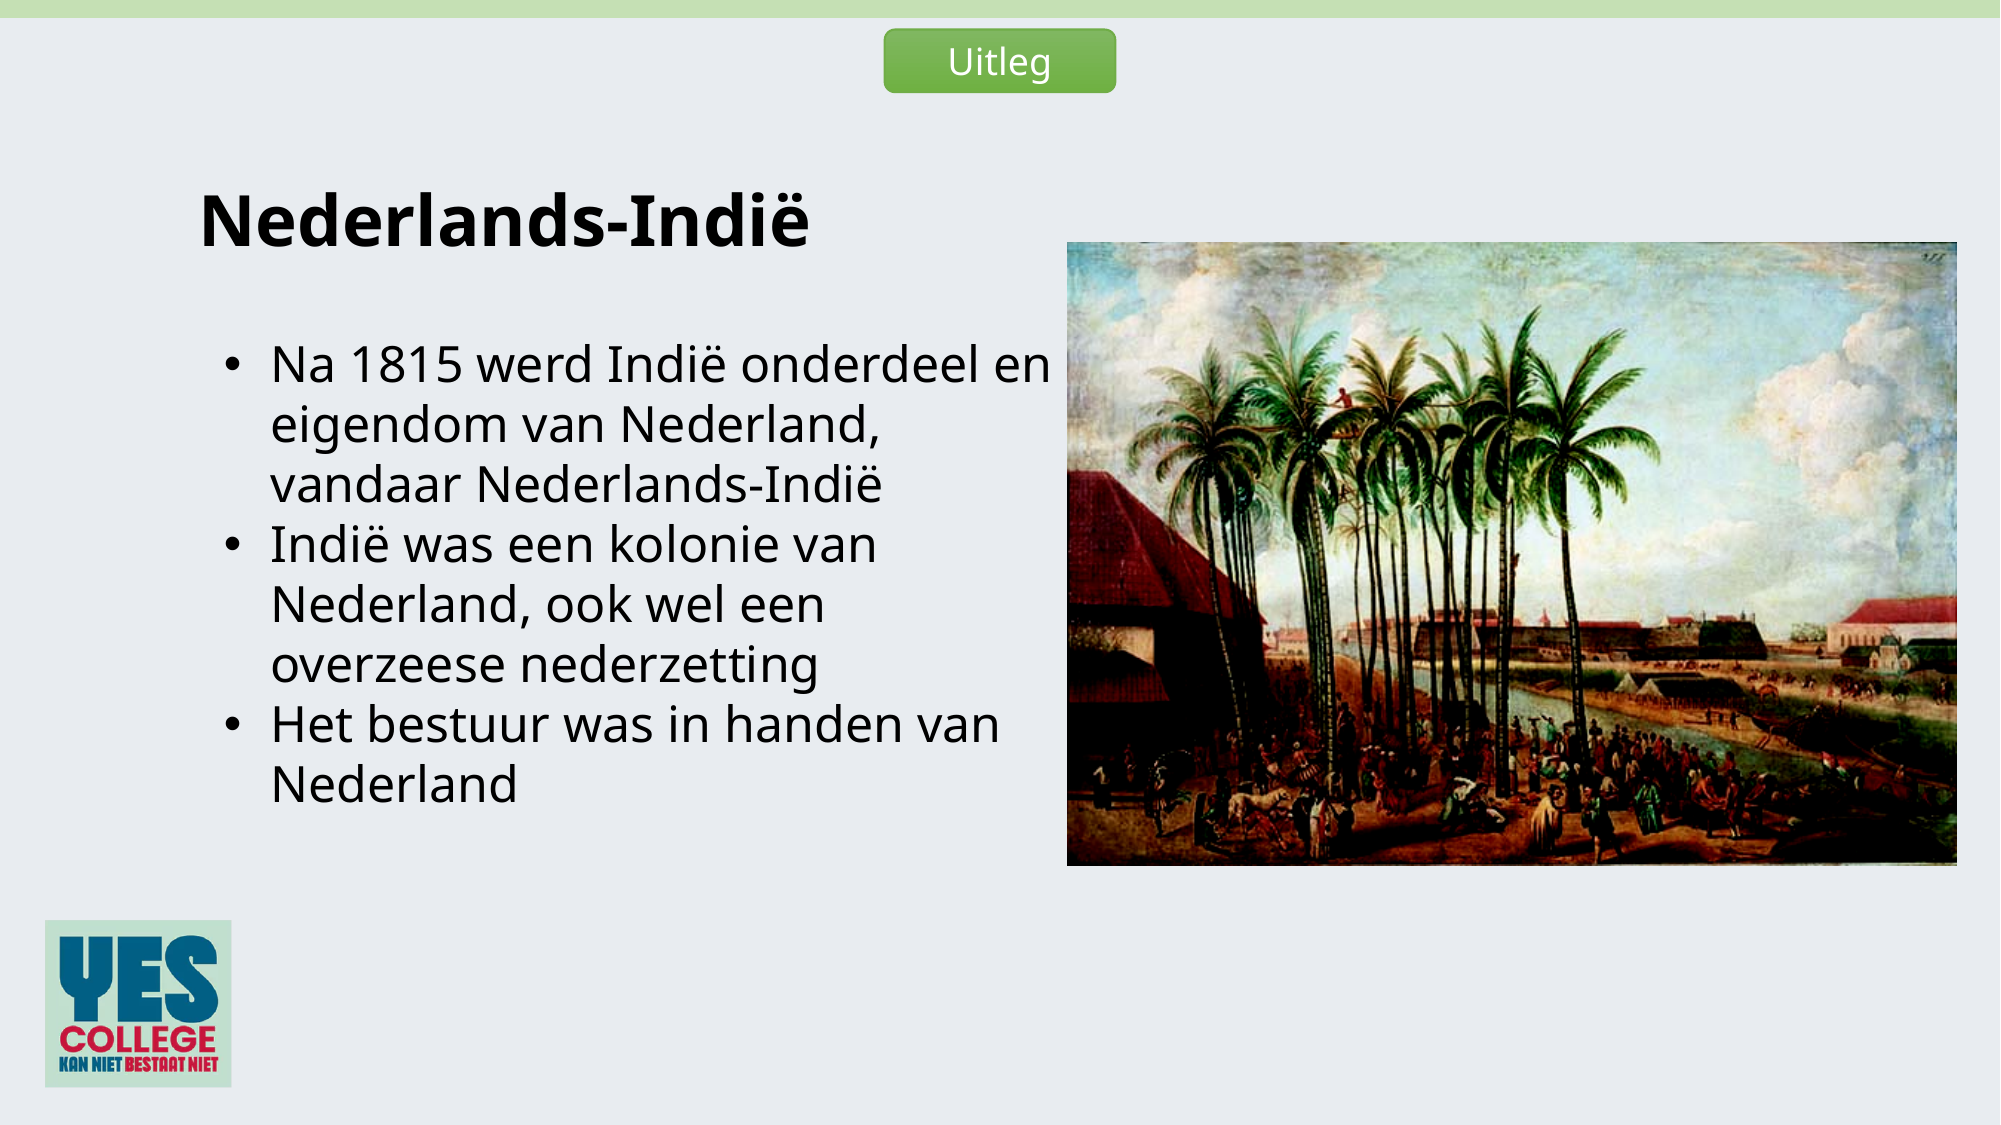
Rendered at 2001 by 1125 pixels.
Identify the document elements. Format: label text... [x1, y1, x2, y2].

picture [1066, 242, 1957, 866]
text_box Na 1815 werd Indië onderdeel en eigendom van Nederland, vandaar Nederlands-Indië Indië was een kolonie van Nederland, ook wel een overzeese nederzetting Het bestuur was in handen van Nederland [209, 325, 1079, 1001]
picture [0, 913, 356, 1093]
text_box [0, 0, 2000, 18]
text_box Uitleg [883, 28, 1117, 94]
text_box Nederlands-Indië [183, 168, 1368, 269]
